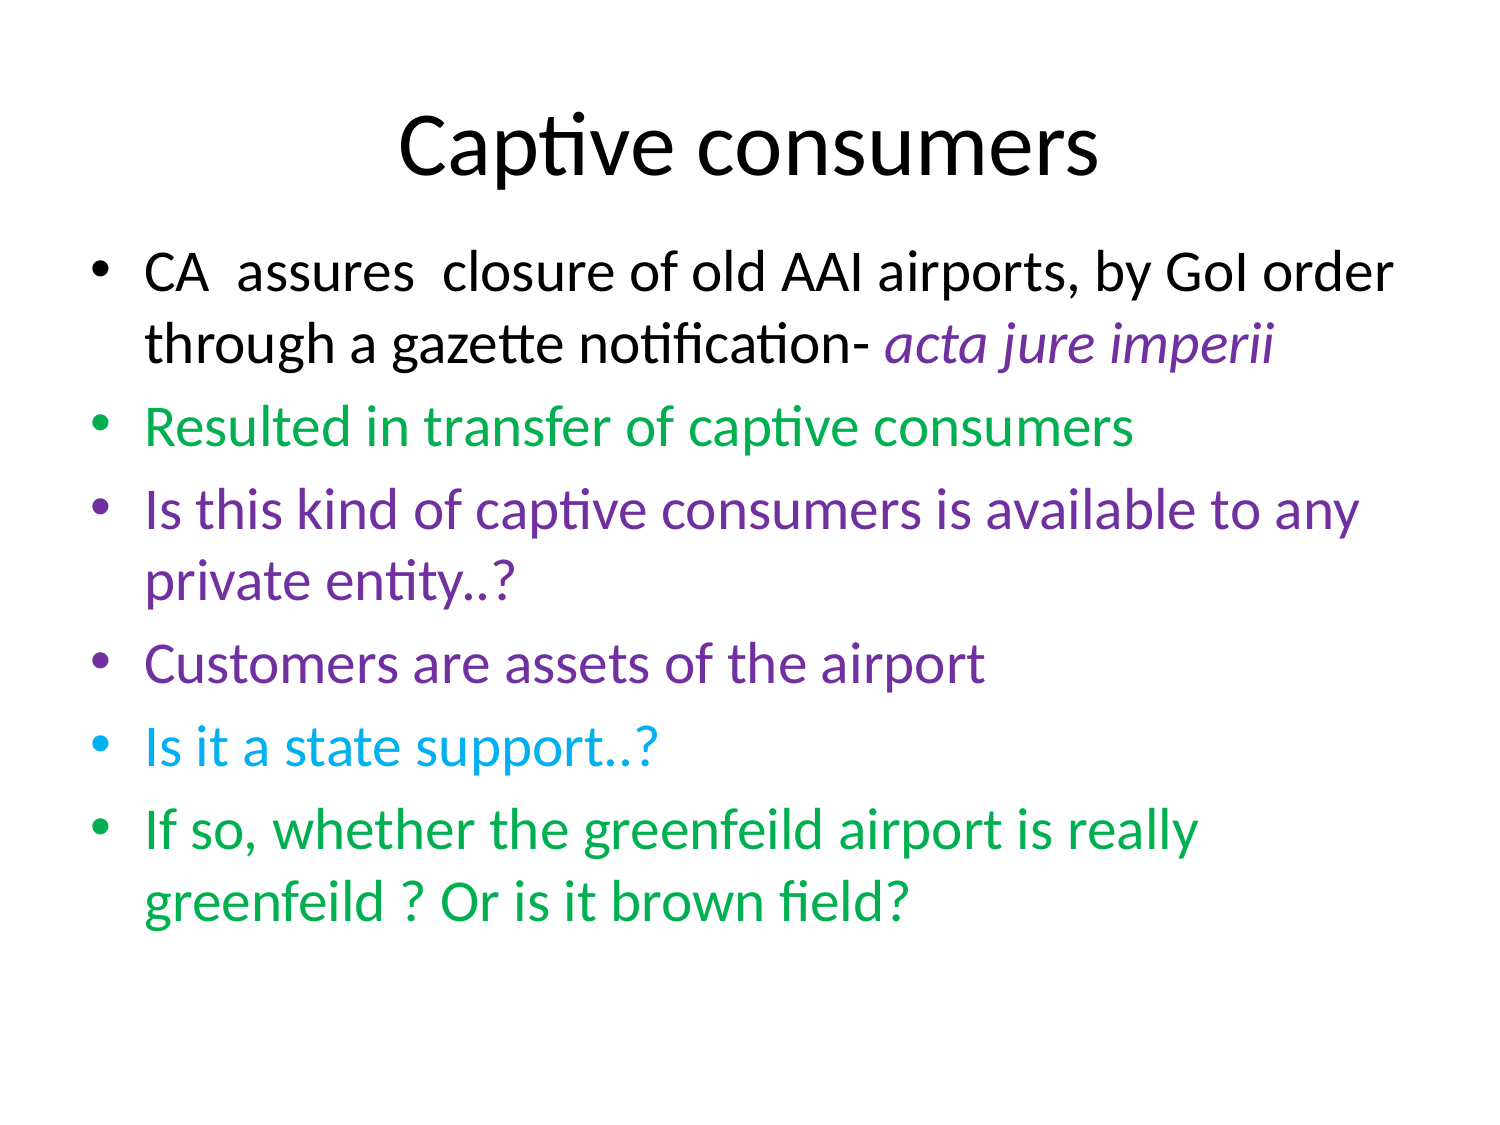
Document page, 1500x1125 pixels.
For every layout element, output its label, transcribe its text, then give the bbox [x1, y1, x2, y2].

title Captive consumers [75, 45, 1425, 224]
list CA assures closure of old AAI airports, by GoI order through a gazette notification- acta jure imperii Resulted in transfer of captive consumers Is this kind of captive consumers is available to any private entity..? Customers are assets of the airport Is it a state support..? If so, whether the greenfeild airport is really greenfeild ? Or is it brown field? [75, 224, 1425, 1005]
